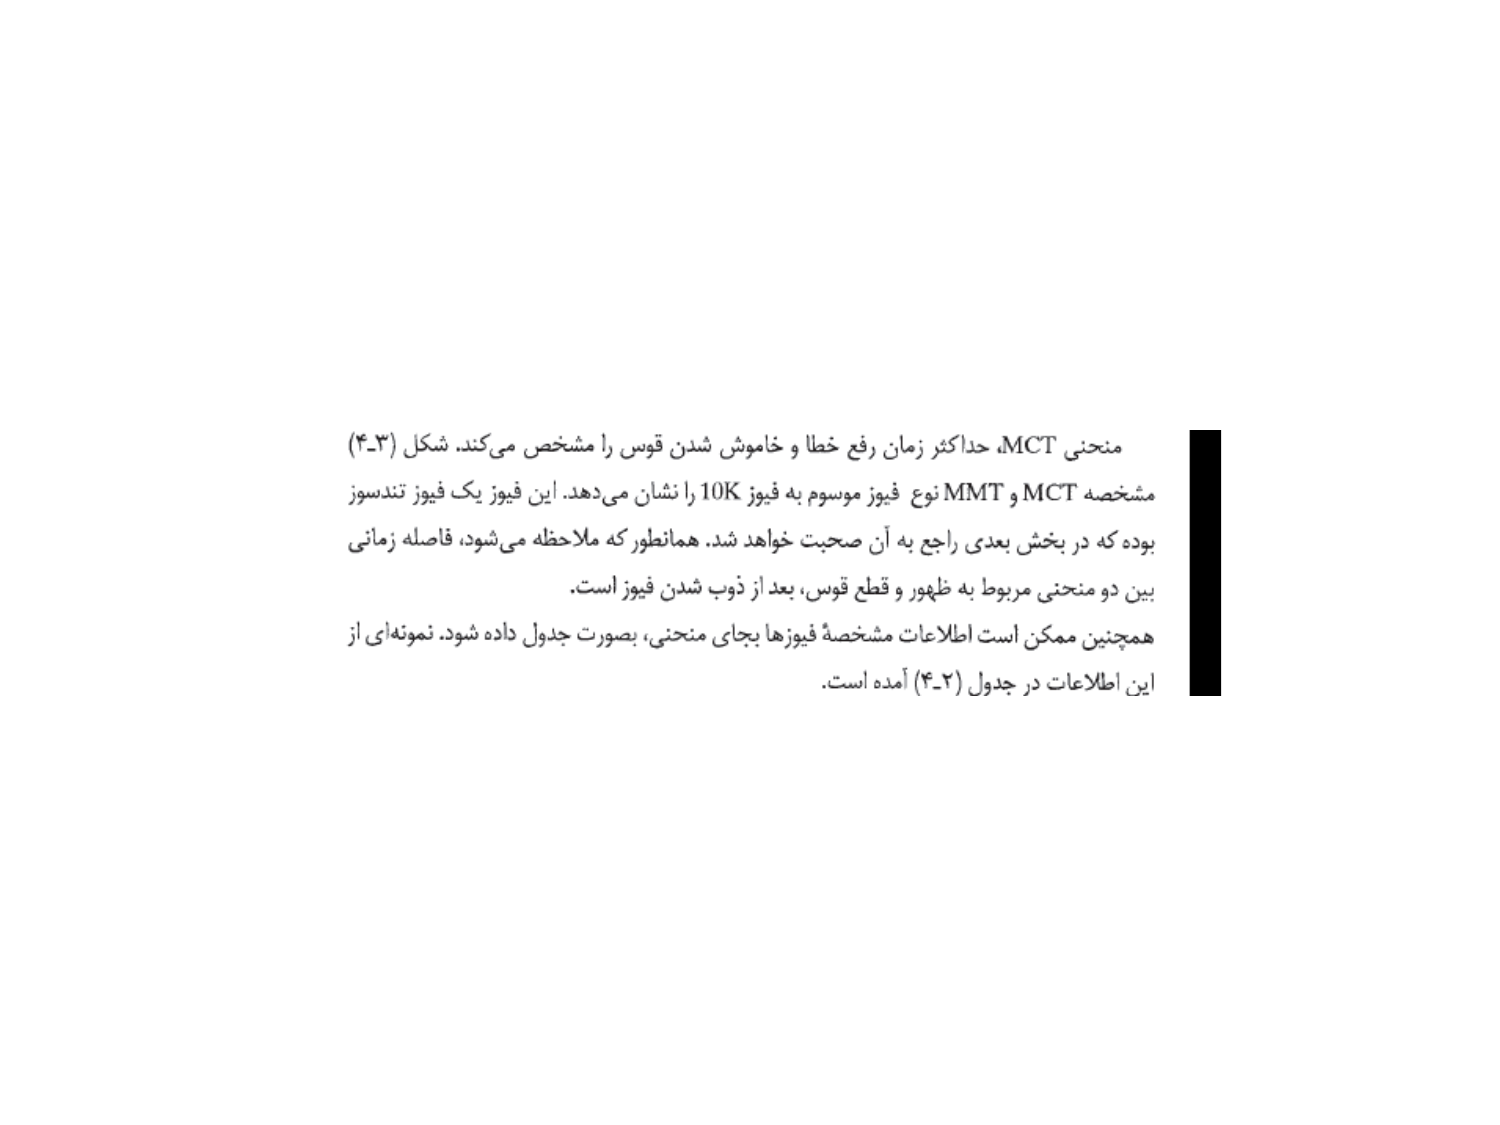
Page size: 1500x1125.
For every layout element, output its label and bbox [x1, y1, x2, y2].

picture [278, 429, 1222, 696]
